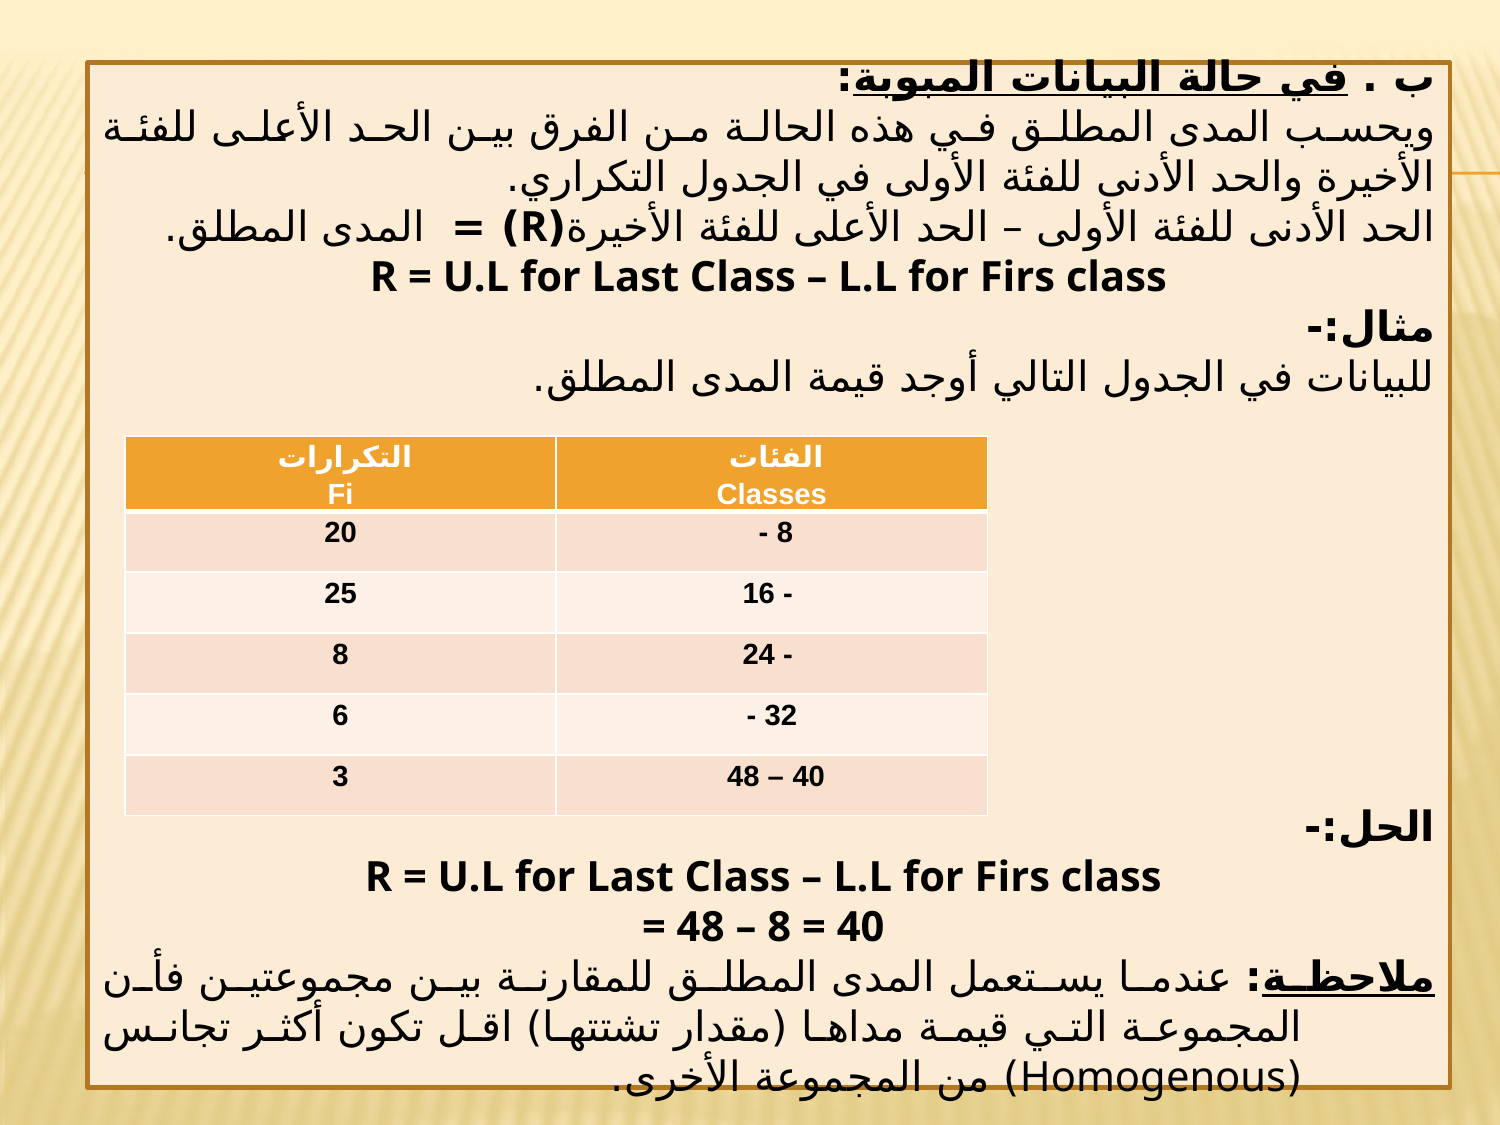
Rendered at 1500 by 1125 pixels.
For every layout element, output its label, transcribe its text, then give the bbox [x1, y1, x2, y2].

table_cell 20 [126, 514, 555, 571]
table_cell 16 - [557, 573, 987, 632]
text_box ب . في حالة البيانات المبوبة: ويحسب المدى المطلق في هذه الحالة من الفرق بين الحد الأعلى للفئة الأخيرة والحد الأدنى للفئة الأولى في الجدول التكراري. الحد الأدنى للفئة الأولى – الحد الأعلى للفئة الأخيرة(R) = المدى المطلق. R = U.L for Last Class – L.L for Firs class مثال:- للبيانات في الجدول التالي أوجد قيمة المدى المطلق. الحل:- R = U.L for Last Class – L.L for Firs class = 48 – 8 = 40 ملاحظة: عندما يستعمل المدى المطلق للمقارنة بين مجموعتين فأن المجموعة التي قيمة مداها (مقدار تشتتها) اقل تكون أكثر تجانس (Homogenous) من المجموعة الأخرى. [85, 60, 1452, 1090]
table_cell 24 - [557, 634, 987, 693]
table_cell 32 - [557, 695, 987, 754]
table_cell 8 - [557, 514, 987, 571]
table_cell 8 [126, 634, 555, 693]
table_header التكرارات Fi [126, 437, 555, 509]
table_cell 40 – 48 [557, 756, 987, 815]
table_cell 6 [126, 695, 555, 754]
table_cell 25 [126, 573, 555, 632]
table_cell 3 [126, 756, 555, 815]
table_header الفئات Classes [557, 437, 987, 509]
